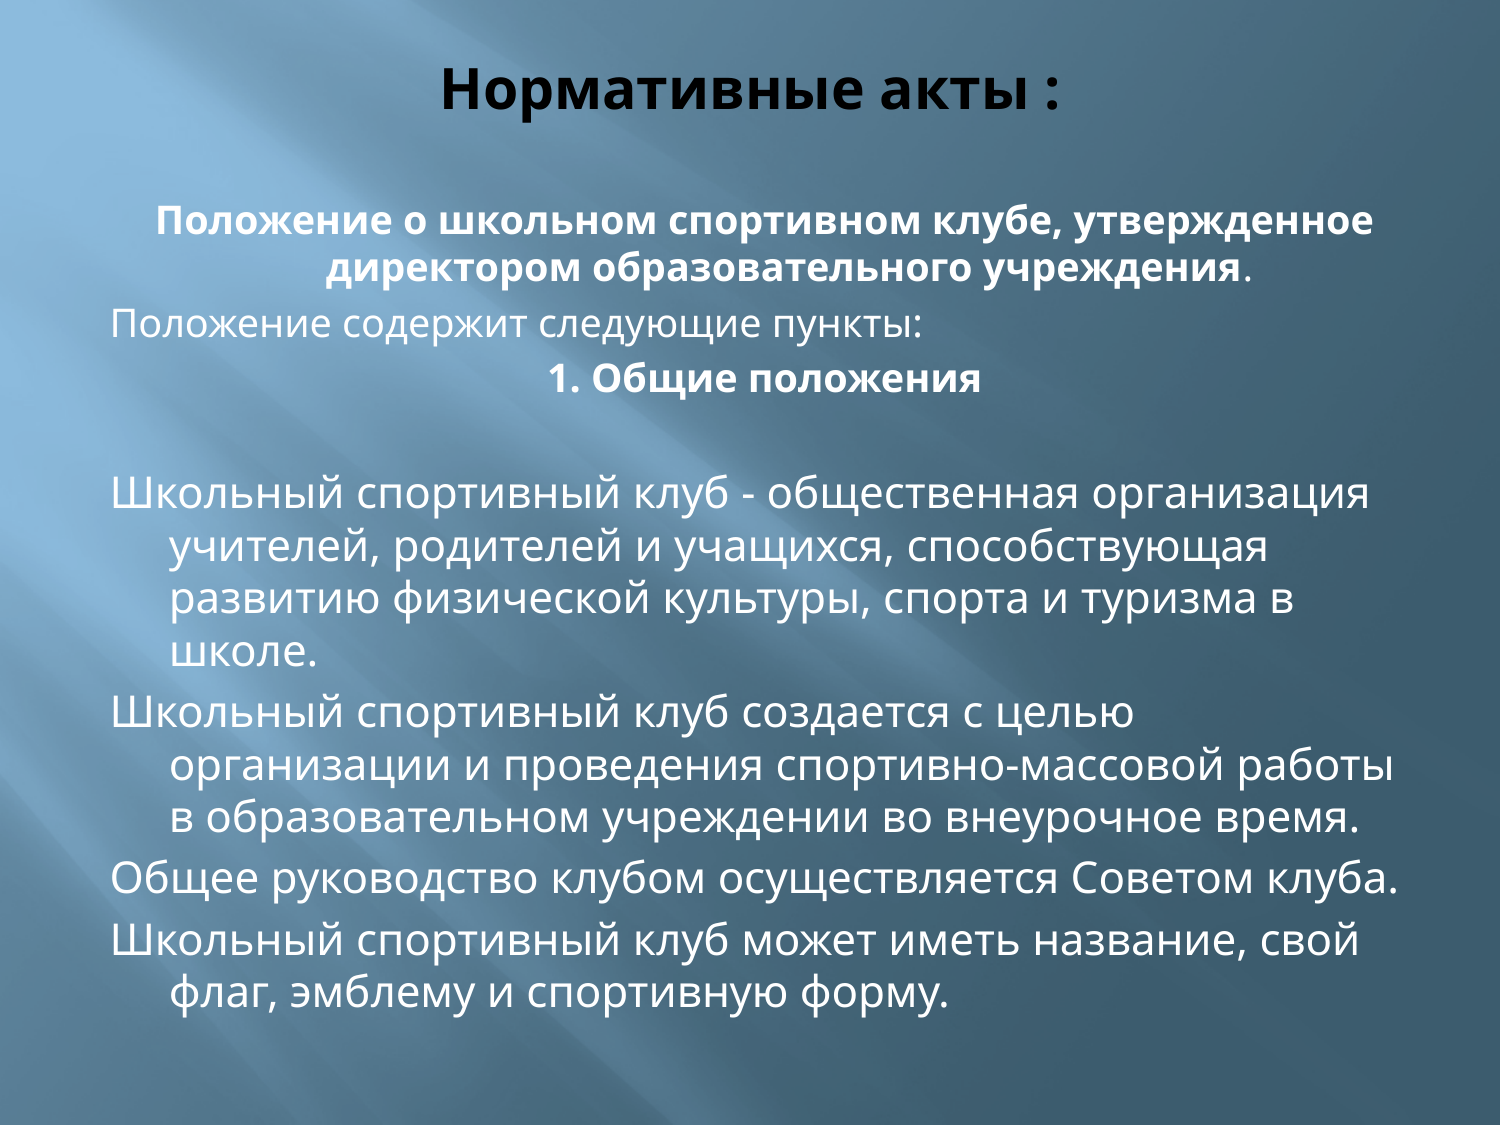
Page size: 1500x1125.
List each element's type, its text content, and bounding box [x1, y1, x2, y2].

list Положение о школьном спортивном клубе, утвержденное директором образовательного учреждения. Положение содержит следующие пункты: 1. Общие положения Школьный спортивный клуб - общественная организация учителей, родителей и учащихся, способствующая развитию физической культуры, спорта и туризма в школе. Школьный спортивный клуб создается с целью организации и проведения спортивно-массовой работы в образовательном учреждении во внеурочное время. Общее руководство клубом осуществляется Советом клуба. Школьный спортивный клуб может иметь название, свой флаг, эмблему и cпортивную форму. [75, 187, 1425, 1035]
title Нормативные акты : [75, 45, 1425, 129]
